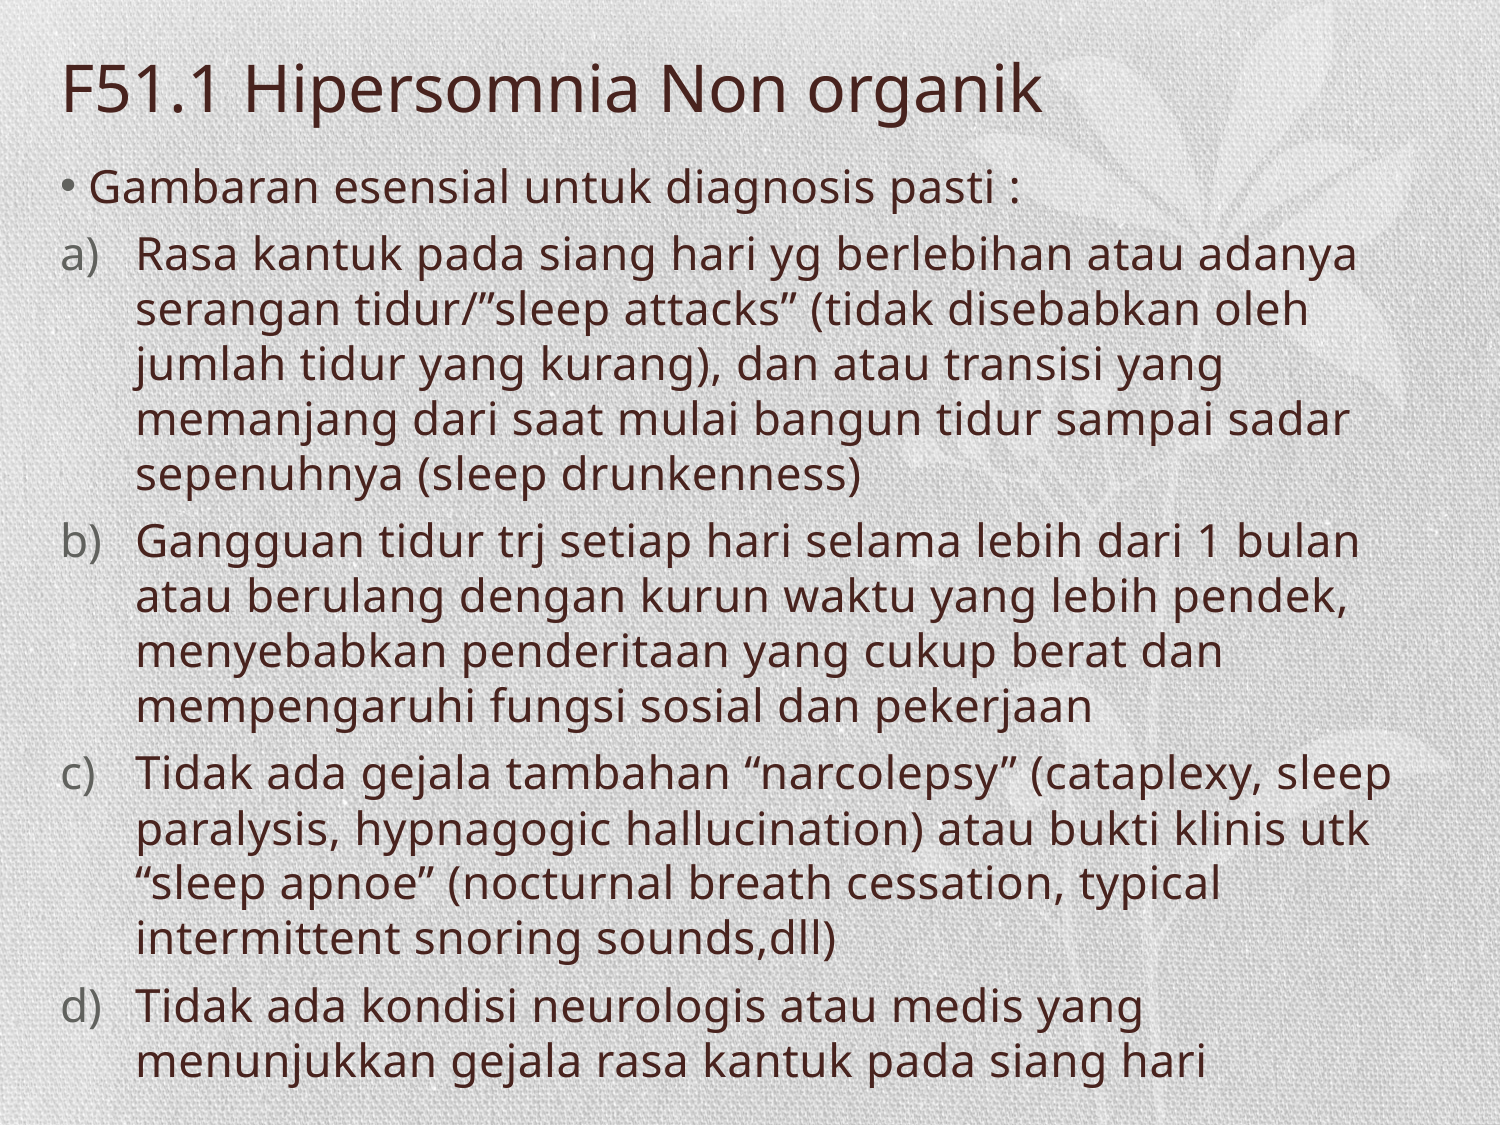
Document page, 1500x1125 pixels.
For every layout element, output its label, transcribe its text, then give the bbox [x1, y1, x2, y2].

list Gambaran esensial untuk diagnosis pasti : Rasa kantuk pada siang hari yg berlebihan atau adanya serangan tidur/”sleep attacks” (tidak disebabkan oleh jumlah tidur yang kurang), dan atau transisi yang memanjang dari saat mulai bangun tidur sampai sadar sepenuhnya (sleep drunkenness) Gangguan tidur trj setiap hari selama lebih dari 1 bulan atau berulang dengan kurun waktu yang lebih pendek, menyebabkan penderitaan yang cukup berat dan mempengaruhi fungsi sosial dan pekerjaan Tidak ada gejala tambahan “narcolepsy” (cataplexy, sleep paralysis, hypnagogic hallucination) atau bukti klinis utk “sleep apnoe” (nocturnal breath cessation, typical intermittent snoring sounds,dll) Tidak ada kondisi neurologis atau medis yang menunjukkan gejala rasa kantuk pada siang hari [45, 149, 1455, 1100]
title F51.1 Hipersomnia Non organik [45, 37, 1455, 149]
